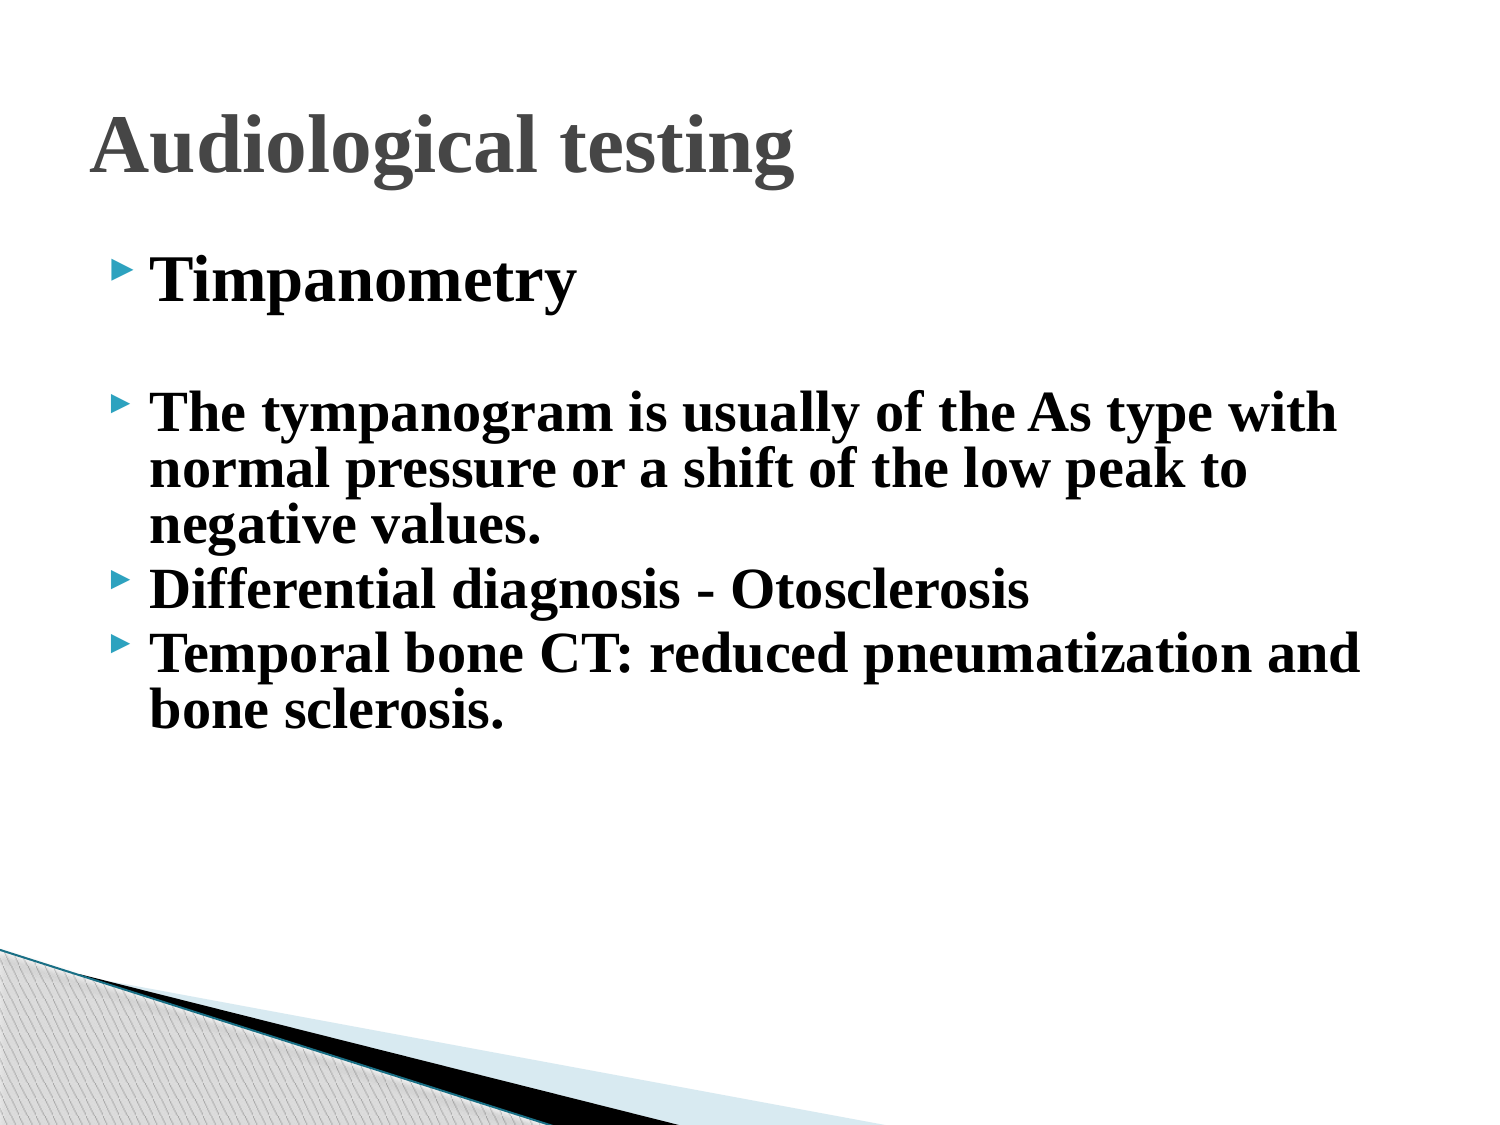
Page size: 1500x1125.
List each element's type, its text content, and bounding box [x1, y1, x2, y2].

title Audiological testing [75, 45, 1425, 233]
list Timpanometry The tympanogram is usually of the As type with normal pressure or a shift of the low peak to negative values. Differential diagnosis - Otosclerosis Temporal bone CT: reduced pneumatization and bone sclerosis. [75, 243, 1425, 986]
